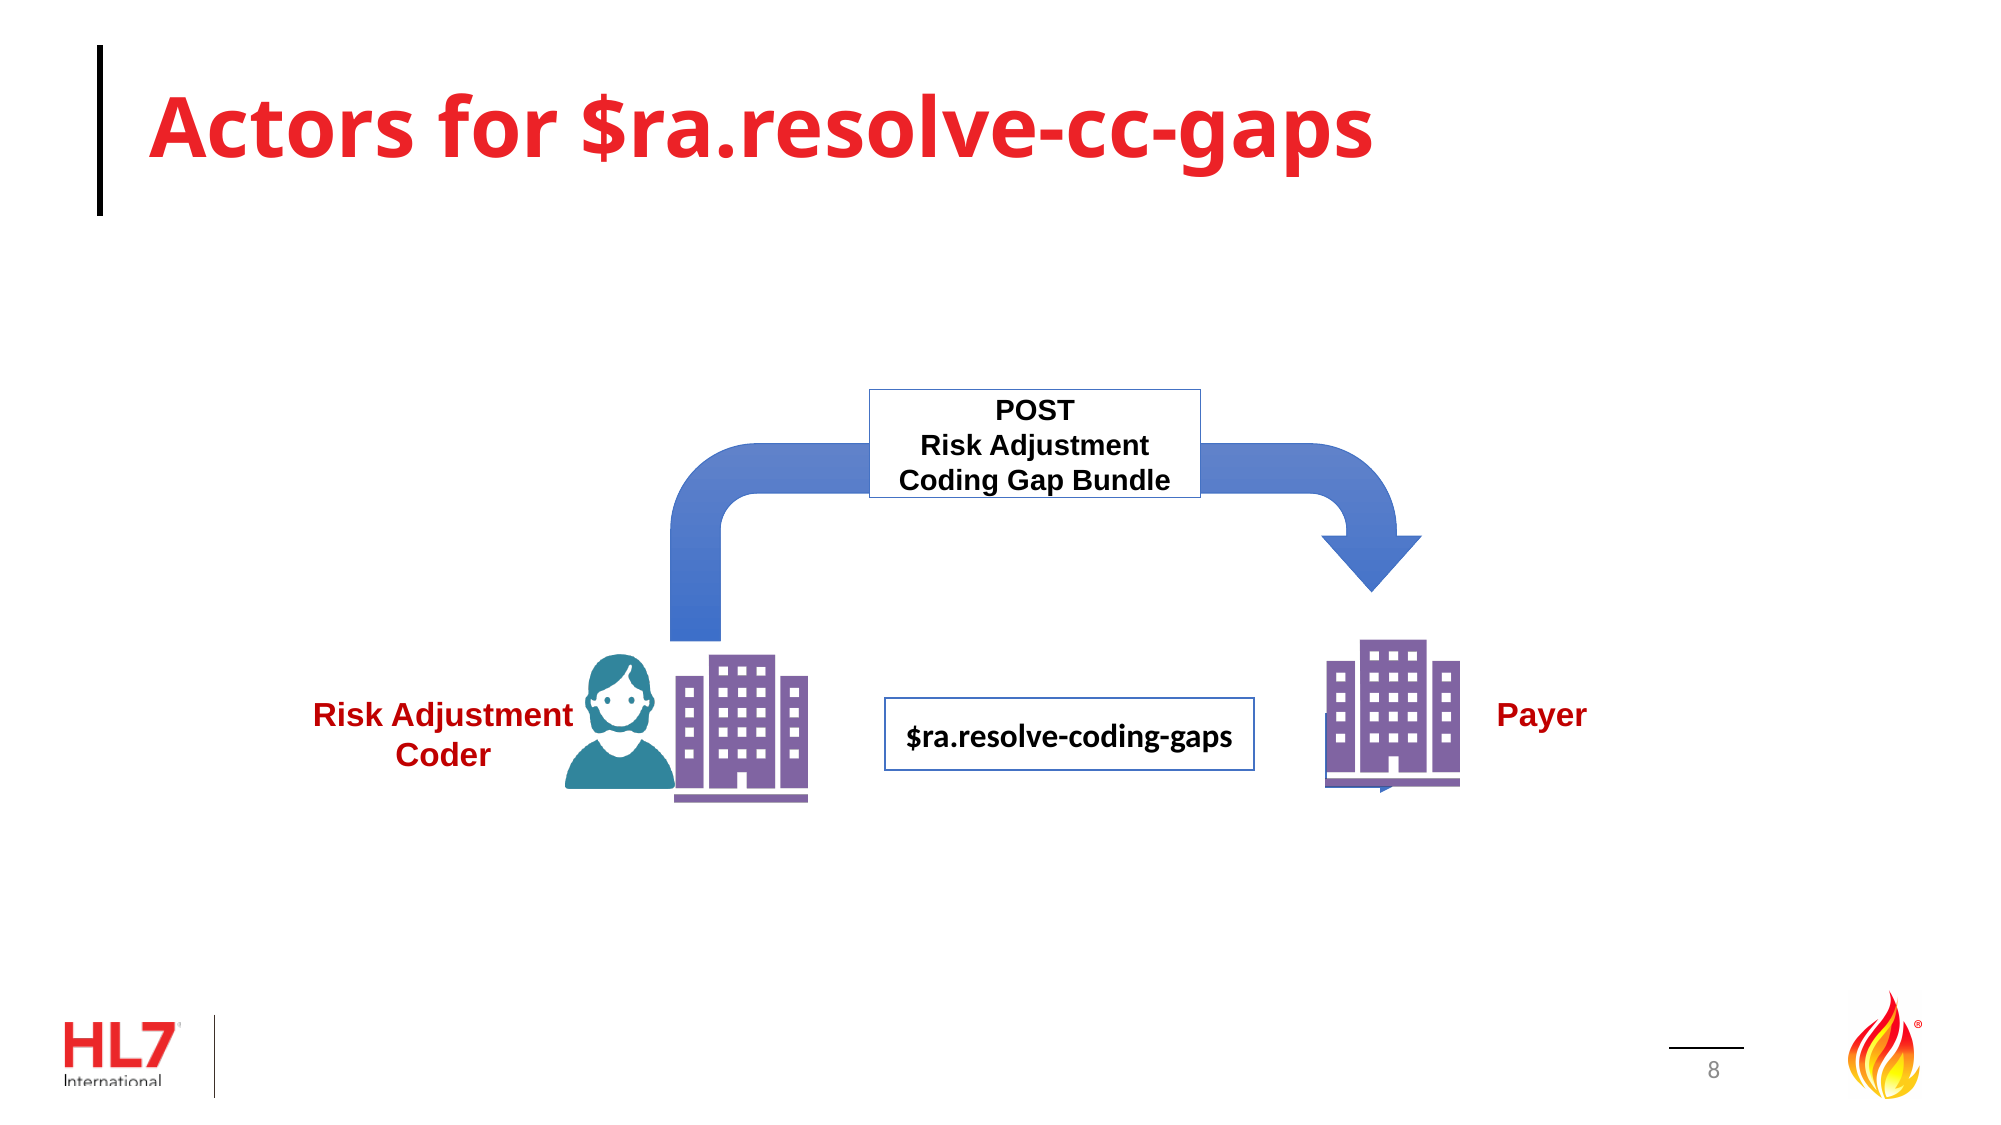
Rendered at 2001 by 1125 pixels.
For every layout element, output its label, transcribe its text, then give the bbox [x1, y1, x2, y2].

text_box [1201, 443, 1423, 593]
text_box Risk Adjustment Coder [289, 685, 565, 781]
title Actors for $ra.resolve-cc-gaps [134, 45, 1935, 217]
text_box POST Risk Adjustment Coding Gap Bundle [869, 389, 1201, 498]
text_box [670, 443, 869, 642]
text_box Payer [1460, 685, 1624, 741]
picture [565, 654, 808, 803]
text_box $ra.resolve-coding-gaps [884, 697, 1255, 770]
slide_number 8 [1676, 1051, 1736, 1087]
list [134, 248, 1935, 987]
picture [1325, 639, 1460, 787]
picture [1848, 990, 1922, 1099]
